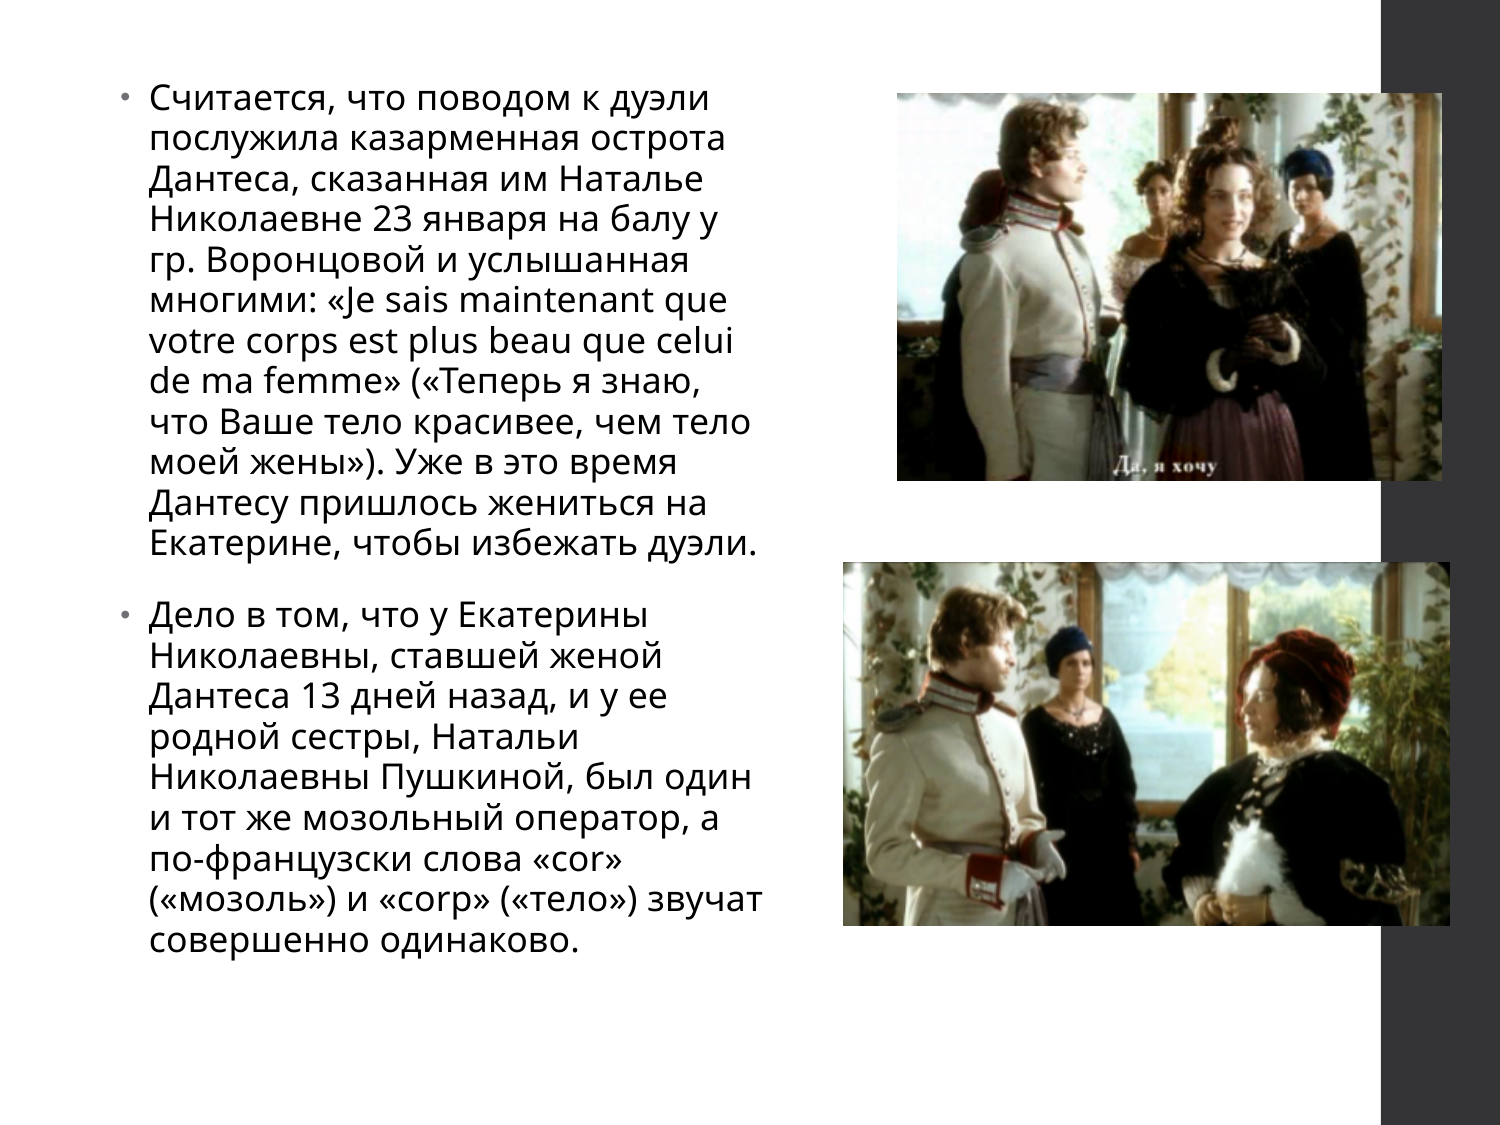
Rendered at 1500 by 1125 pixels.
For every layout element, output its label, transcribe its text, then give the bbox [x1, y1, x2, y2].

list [896, 93, 1442, 481]
list Считается, что поводом к дуэли послужила казарменная острота Дантеса, сказанная им Наталье Николаевне 23 января на балу у гр. Воронцовой и услышанная многими: «Je sais maintenant que votre corps est plus beau que celui de ma femme» («Теперь я знаю, что Ваше тело красивее, чем тело моей жены»). Уже в это время Дантесу пришлось жениться на Екатерине, чтобы избежать дуэли. Дело в том, что у Екатерины Николаевны, ставшей женой Дантеса 13 дней назад, и у ее родной сестры, Натальи Николаевны Пушкиной, был один и тот же мозольный оператор, а по-французски слова «cor» («мозоль») и «corp» («тело») звучат совершенно одинаково. [105, 70, 782, 1000]
picture [843, 562, 1450, 926]
